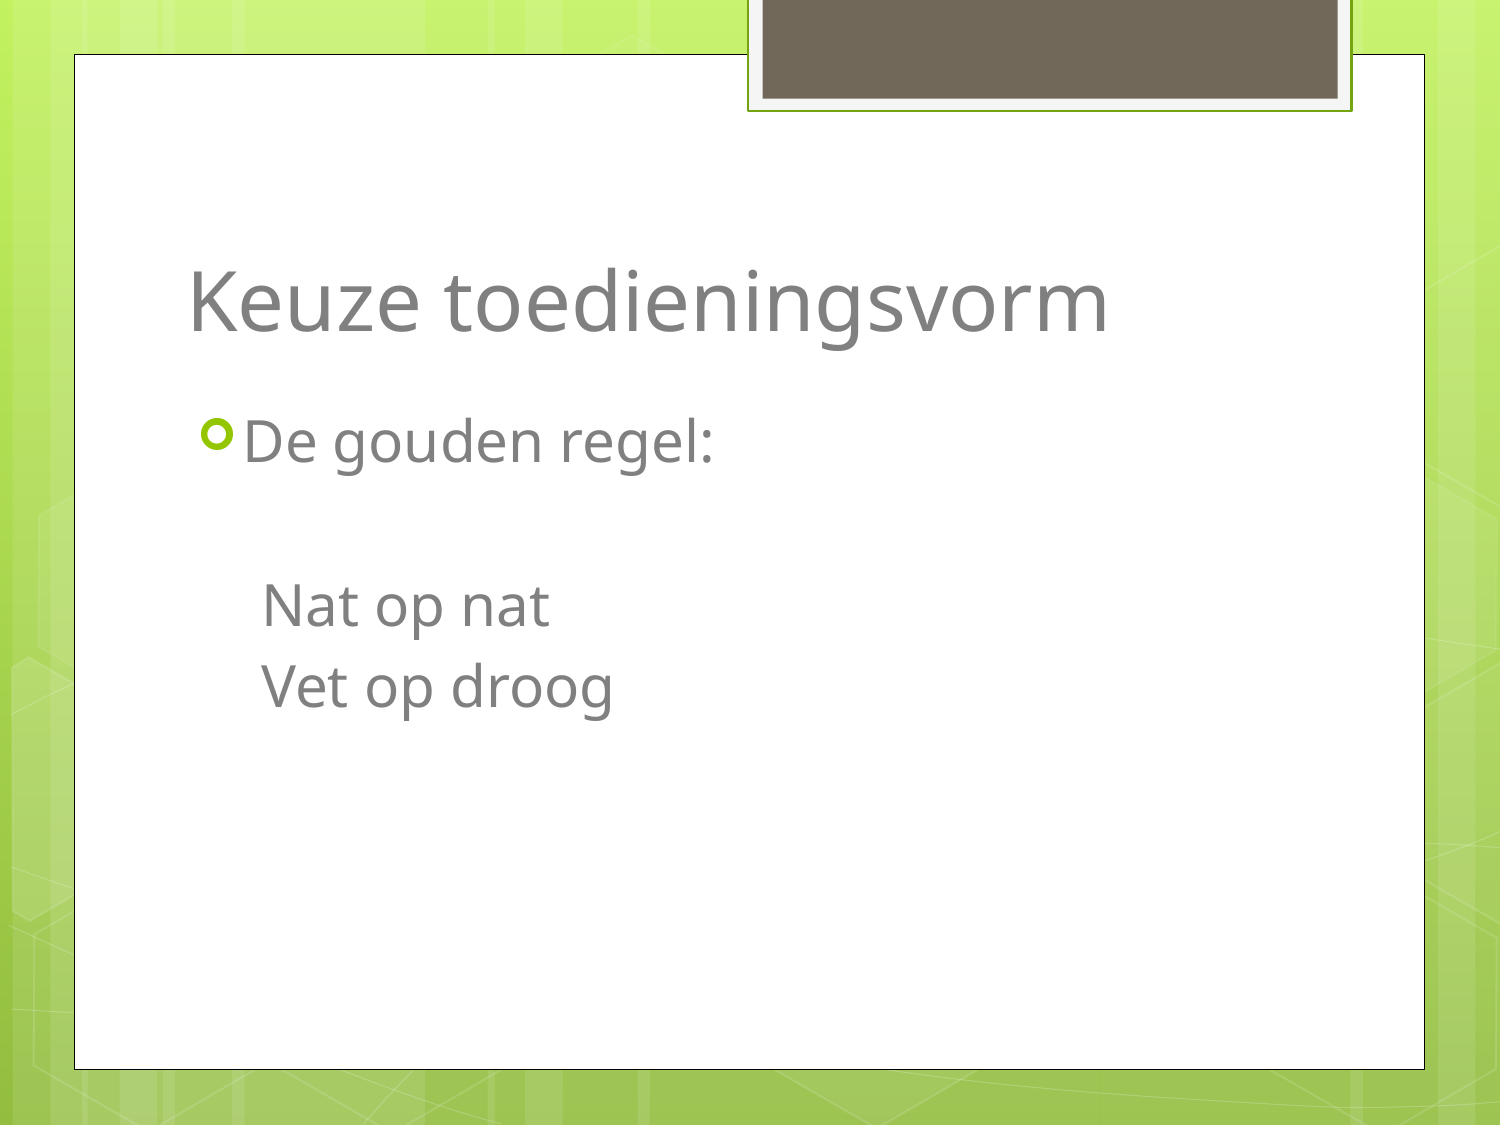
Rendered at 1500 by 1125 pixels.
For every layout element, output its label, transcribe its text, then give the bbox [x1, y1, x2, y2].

title Keuze toedieningsvorm [171, 168, 1324, 357]
list De gouden regel: Nat op nat Vet op droog [171, 397, 1283, 957]
